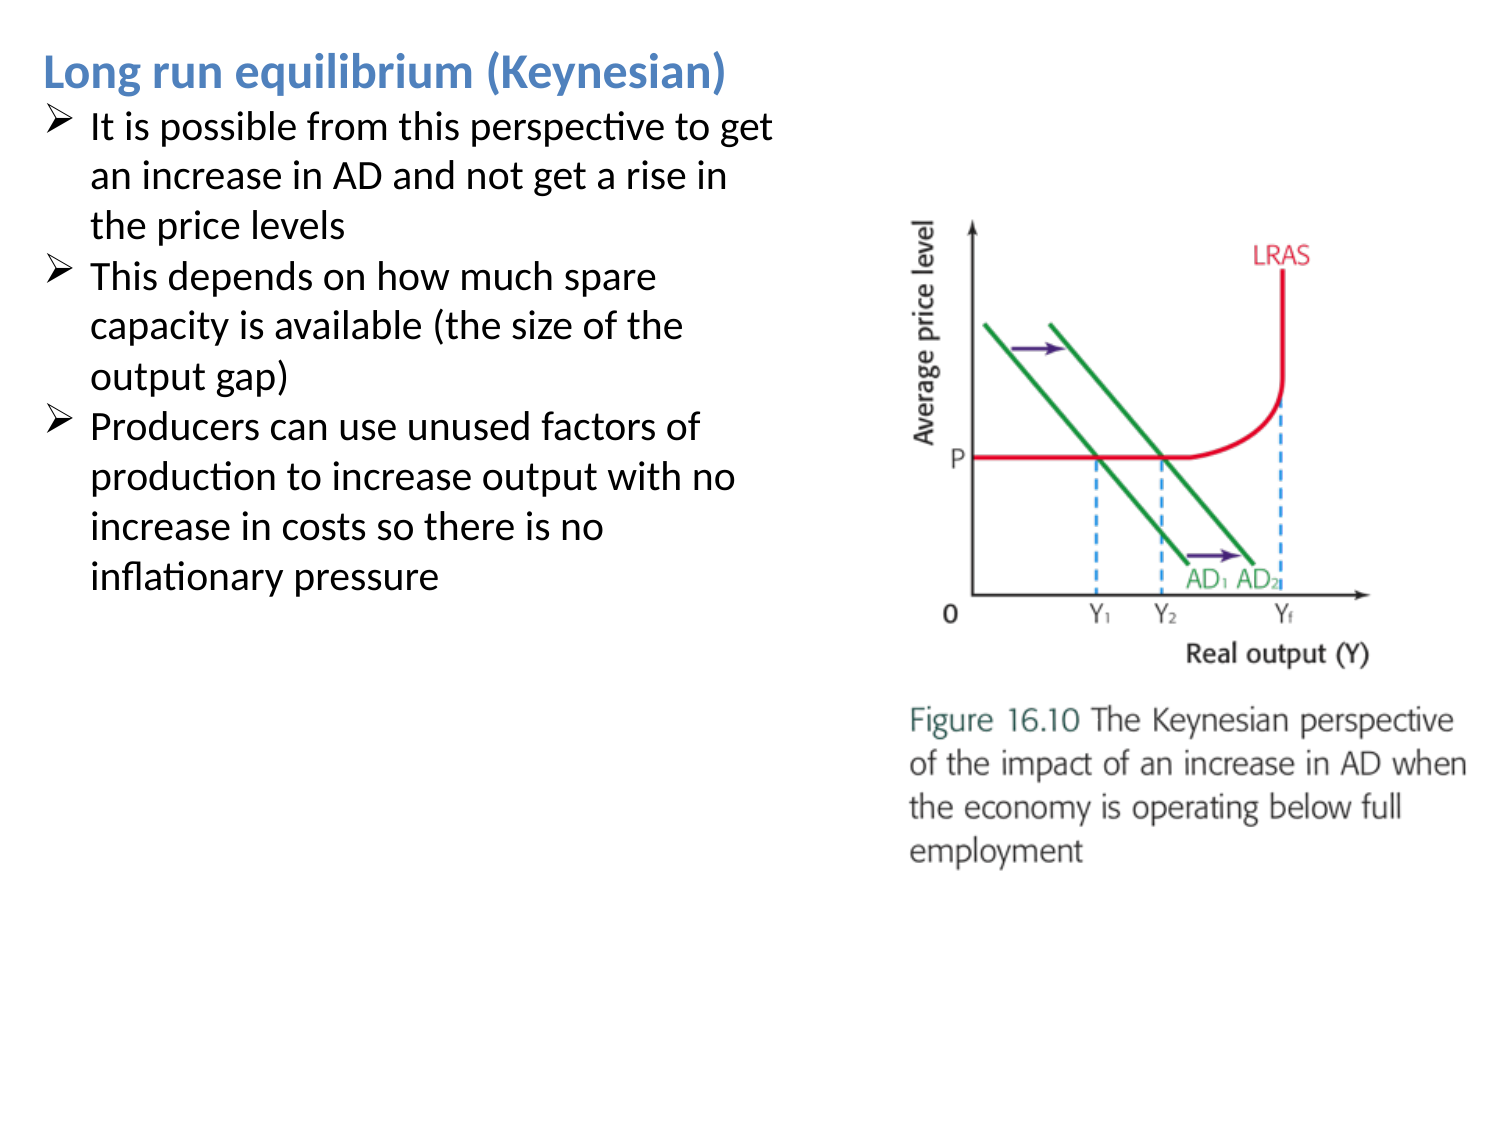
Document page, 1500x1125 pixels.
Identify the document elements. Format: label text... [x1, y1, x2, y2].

text_box Long run equilibrium (Keynesian) It is possible from this perspective to get an increase in AD and not get a rise in the price levels This depends on how much spare capacity is available (the size of the output gap) Producers can use unused factors of production to increase output with no increase in costs so there is no inflationary pressure [28, 30, 809, 1125]
picture [903, 219, 1500, 888]
